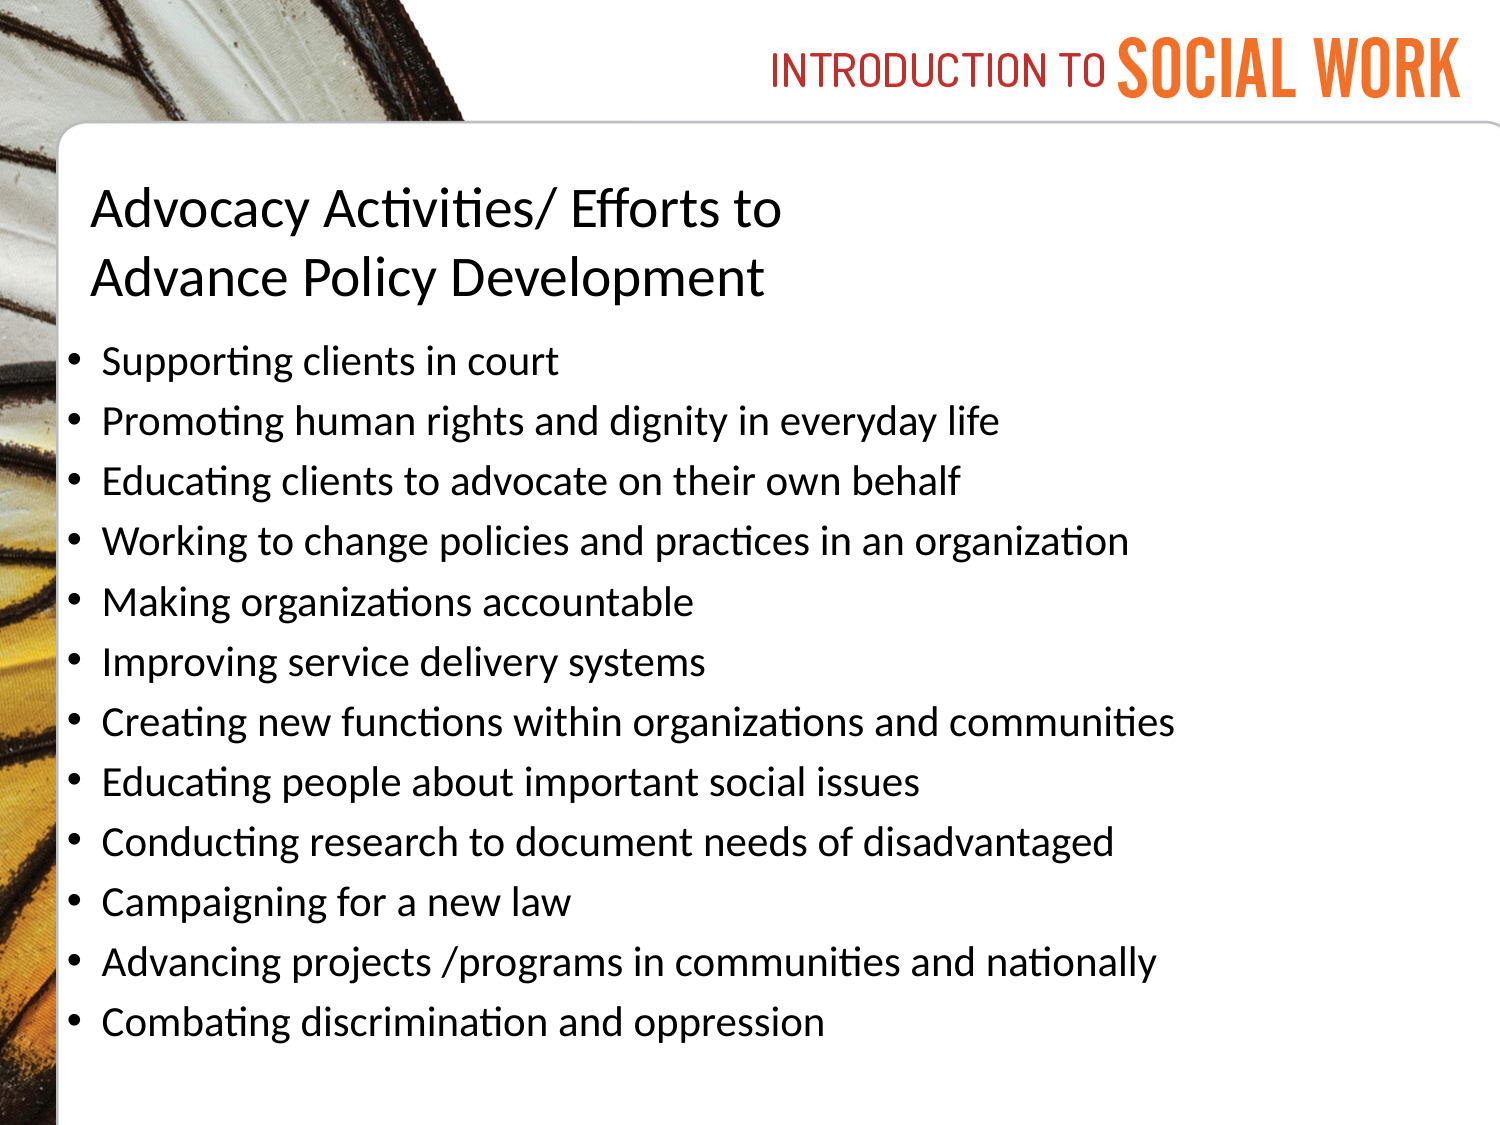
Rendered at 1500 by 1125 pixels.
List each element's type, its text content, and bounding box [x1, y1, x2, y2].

picture [0, 1057, 1500, 1125]
list Supporting clients in court Promoting human rights and dignity in everyday life Educating clients to advocate on their own behalf Working to change policies and practices in an organization Making organizations accountable Improving service delivery systems Creating new functions within organizations and communities Educating people about important social issues Conducting research to document needs of disadvantaged Campaigning for a new law Advancing projects /programs in communities and nationally Combating discrimination and oppression [0, 324, 1500, 1057]
picture [0, 0, 1500, 324]
title Advocacy Activities/ Efforts to Advance Policy Development [75, 162, 1425, 324]
